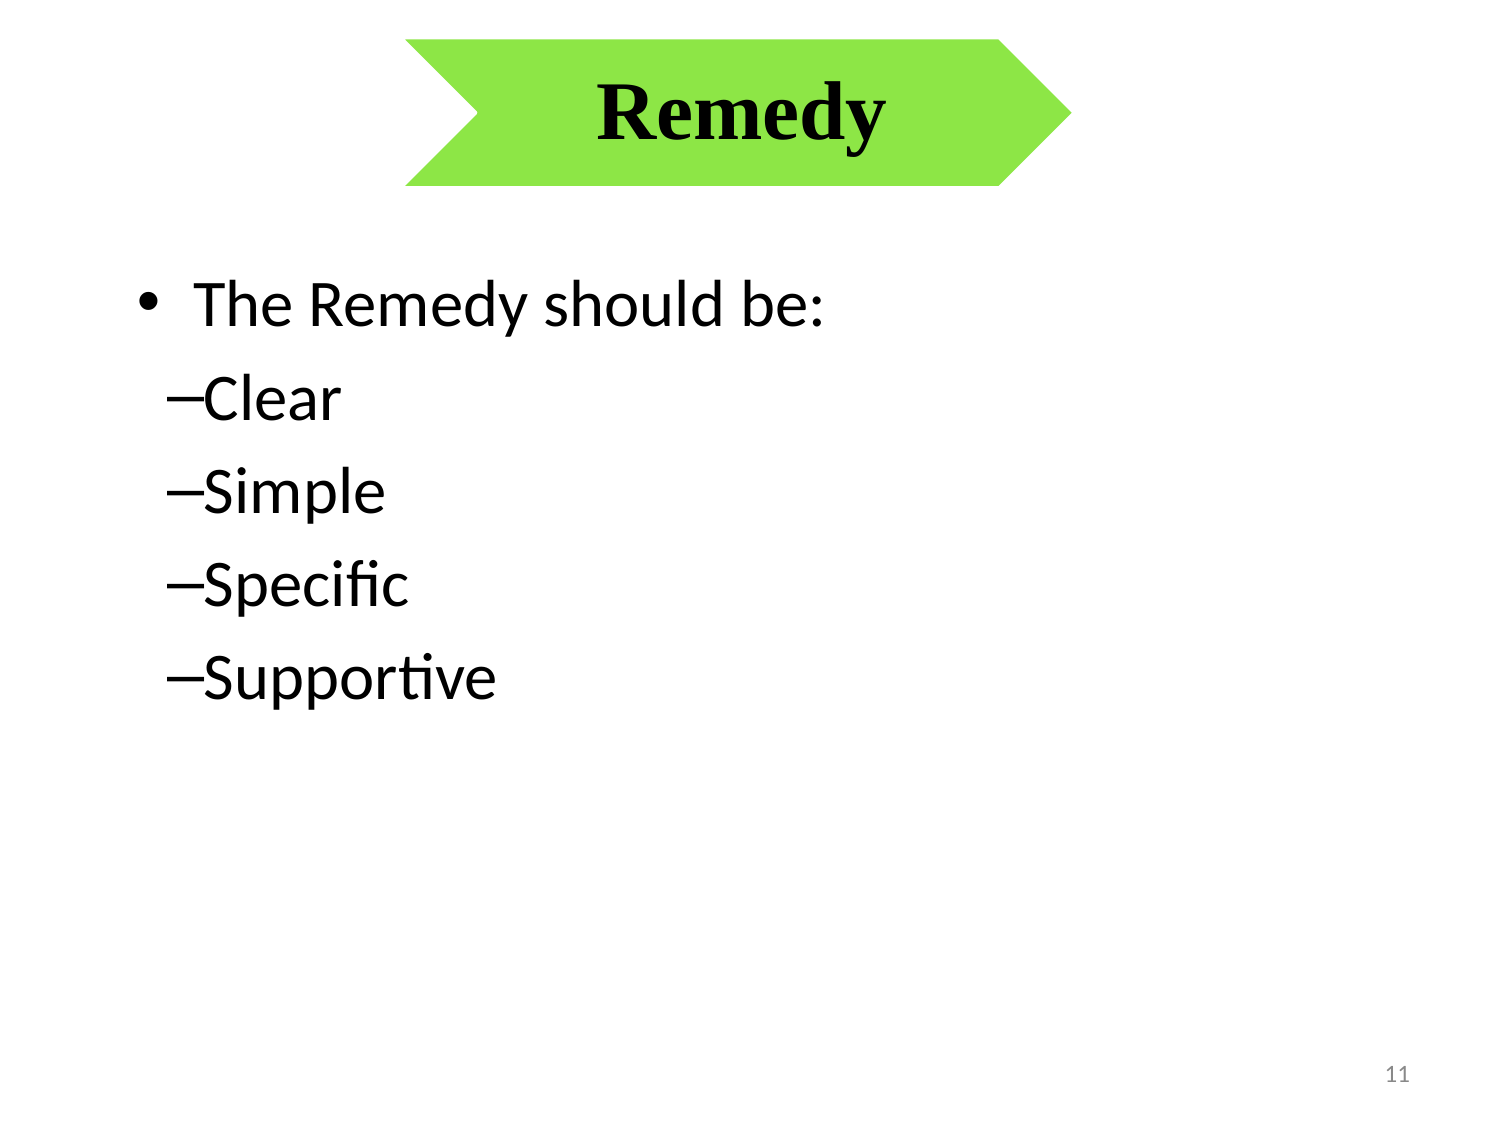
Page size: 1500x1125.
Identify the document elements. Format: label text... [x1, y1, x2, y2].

slide_number 11 [1074, 1042, 1425, 1103]
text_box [399, 36, 1076, 189]
text_box The Remedy should be: Clear Simple Specific Supportive [122, 252, 1394, 1077]
